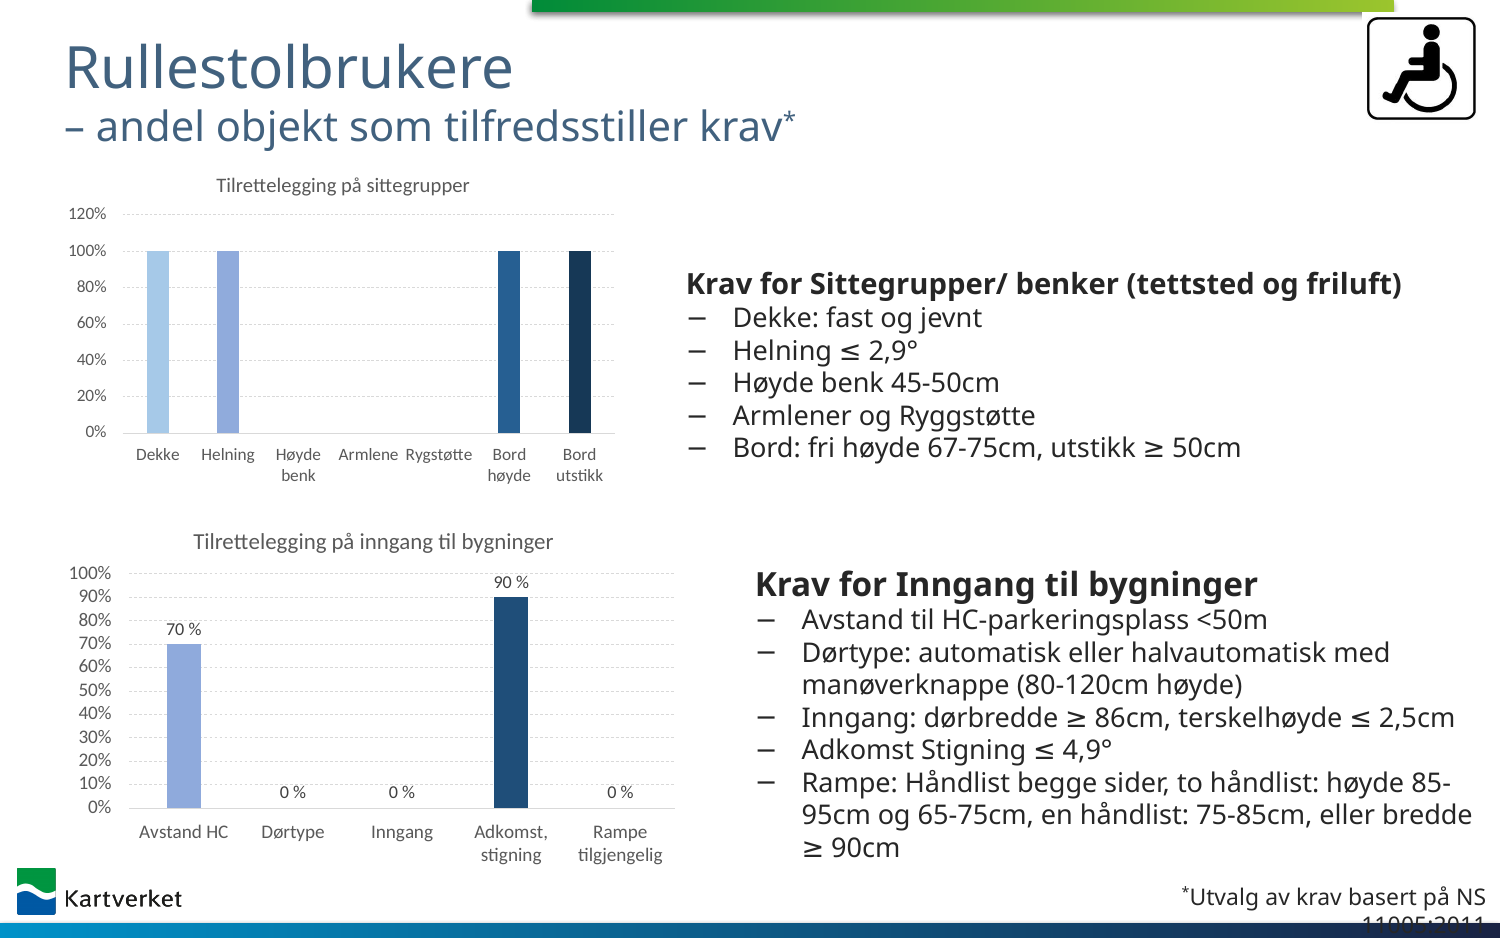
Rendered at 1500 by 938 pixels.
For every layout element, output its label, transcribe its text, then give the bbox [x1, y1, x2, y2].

text_box Krav for Sittegrupper/ benker (tettsted og friluft) Dekke: fast og jevnt Helning ≤ 2,9° Høyde benk 45-50cm Armlener og Ryggstøtte Bord: fri høyde 67-75cm, utstikk ≥ 50cm [670, 258, 1418, 471]
text_box Krav for Inngang til bygninger Avstand til HC-parkeringsplass <50m Dørtype: automatisk eller halvautomatisk med manøverknappe (80-120cm høyde) Inngang: dørbredde ≥ 86cm, terskelhøyde ≤ 2,5cm Adkomst Stigning ≤ 4,9° Rampe: Håndlist begge sider, to håndlist: høyde 85-95cm og 65-75cm, en håndlist: 75-85cm, eller bredde ≥ 90cm [740, 555, 1491, 870]
text_box *Utvalg av krav basert på NS 11005:2011 [1068, 873, 1500, 938]
picture [62, 166, 625, 492]
picture [1362, 12, 1481, 126]
text_box Rullestolbrukere – andel objekt som tilfredsstiller krav* [49, 25, 1431, 158]
picture [62, 520, 686, 874]
